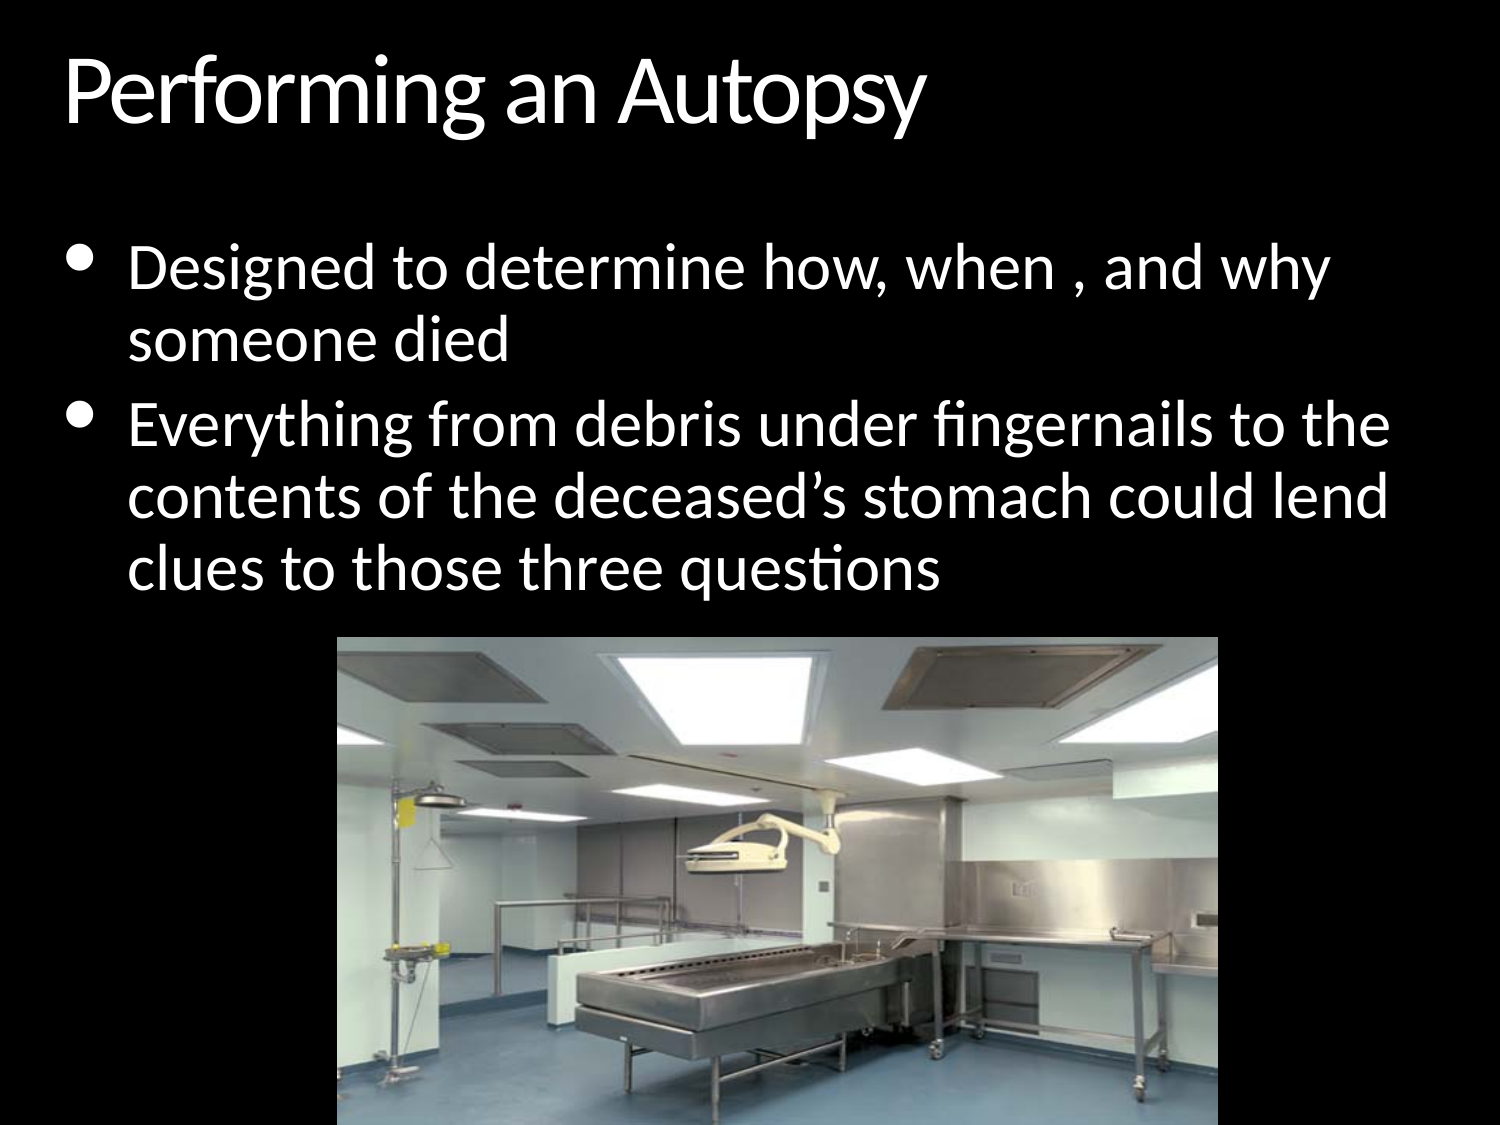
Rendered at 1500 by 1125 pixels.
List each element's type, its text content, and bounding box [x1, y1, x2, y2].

list Designed to determine how, when , and why someone died Everything from debris under fingernails to the contents of the deceased’s stomach could lend clues to those three questions [62, 231, 1438, 612]
title Performing an Autopsy [62, 37, 1438, 147]
picture [337, 637, 1218, 1125]
